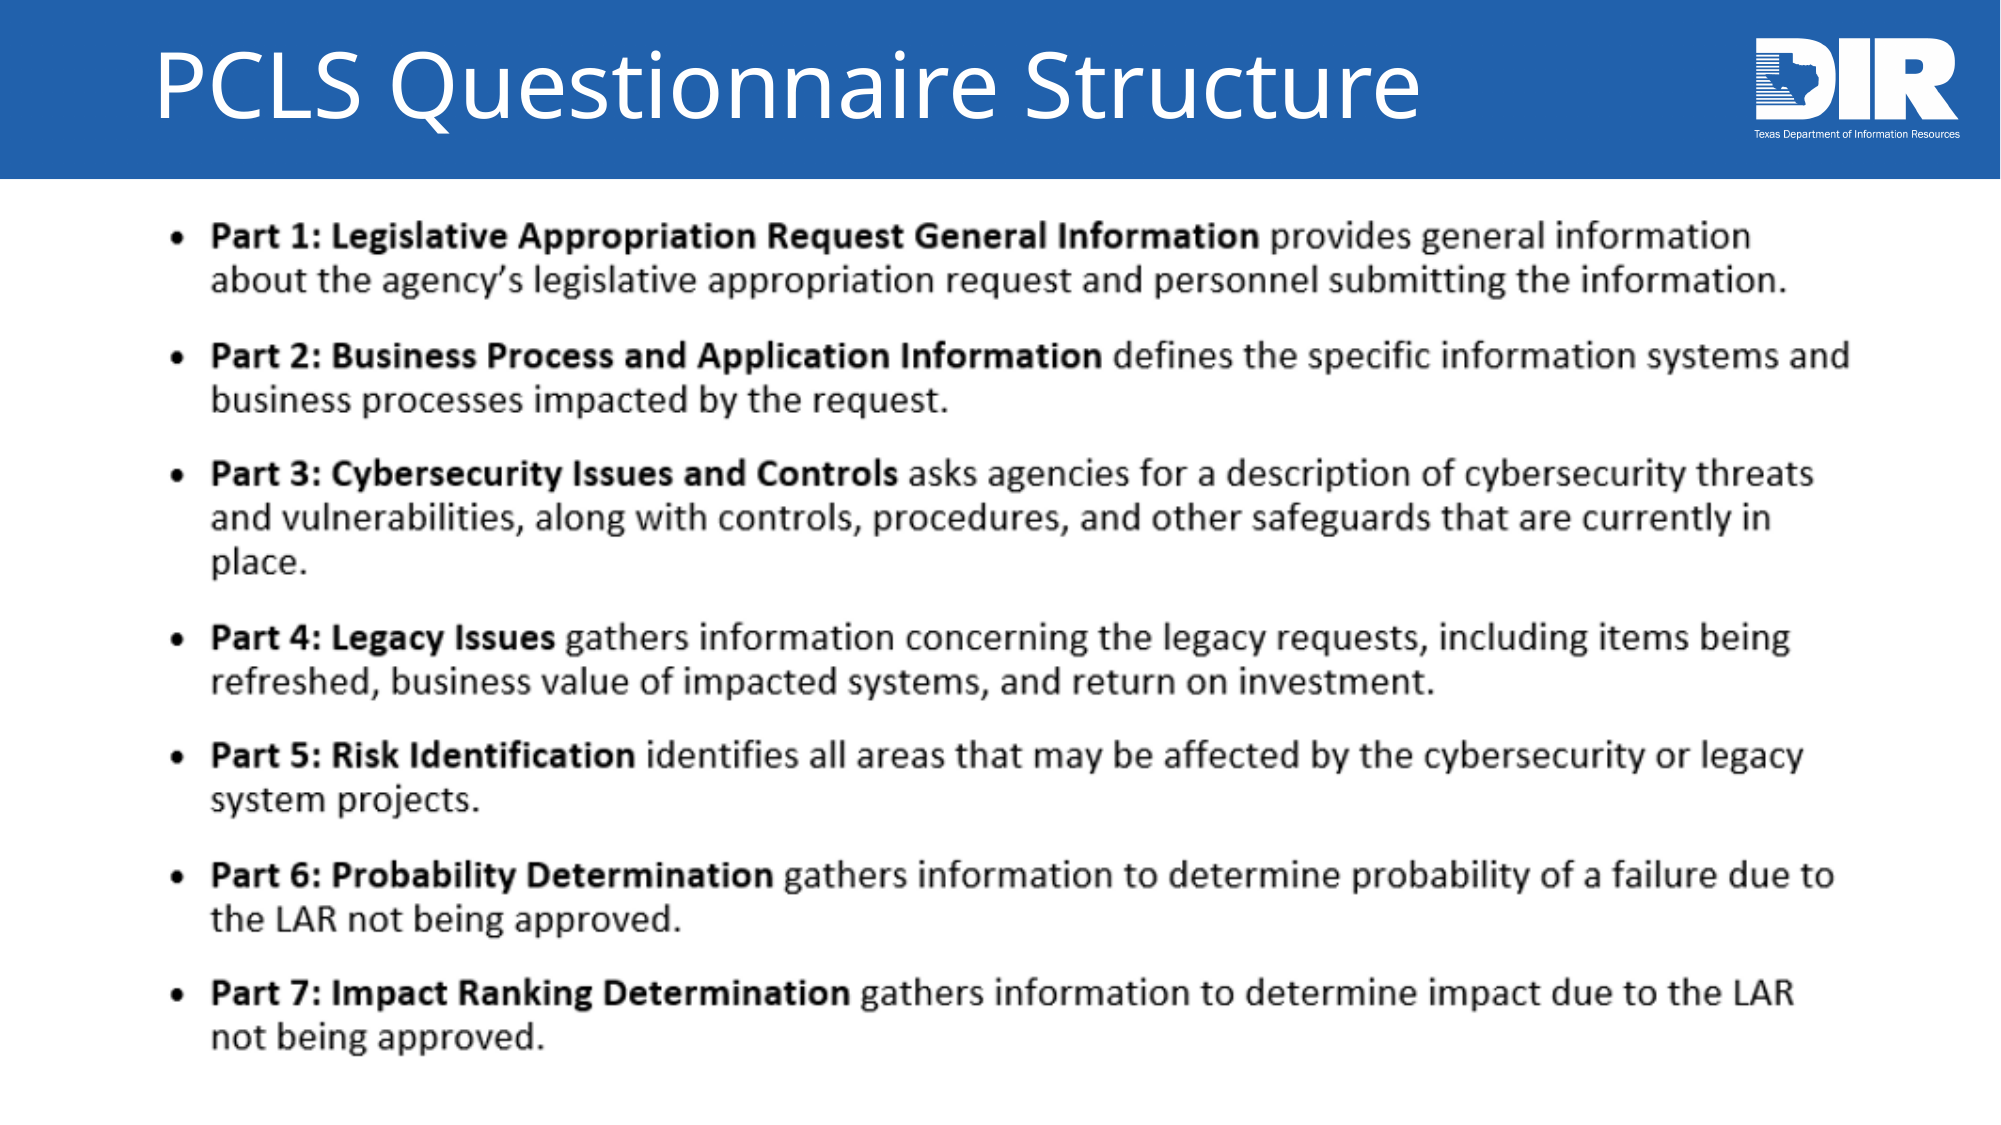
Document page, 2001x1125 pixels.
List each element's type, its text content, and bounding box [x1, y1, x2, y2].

picture [0, 0, 2001, 1125]
title PCLS Questionnaire Structure [137, 0, 1863, 179]
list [156, 189, 1873, 1094]
